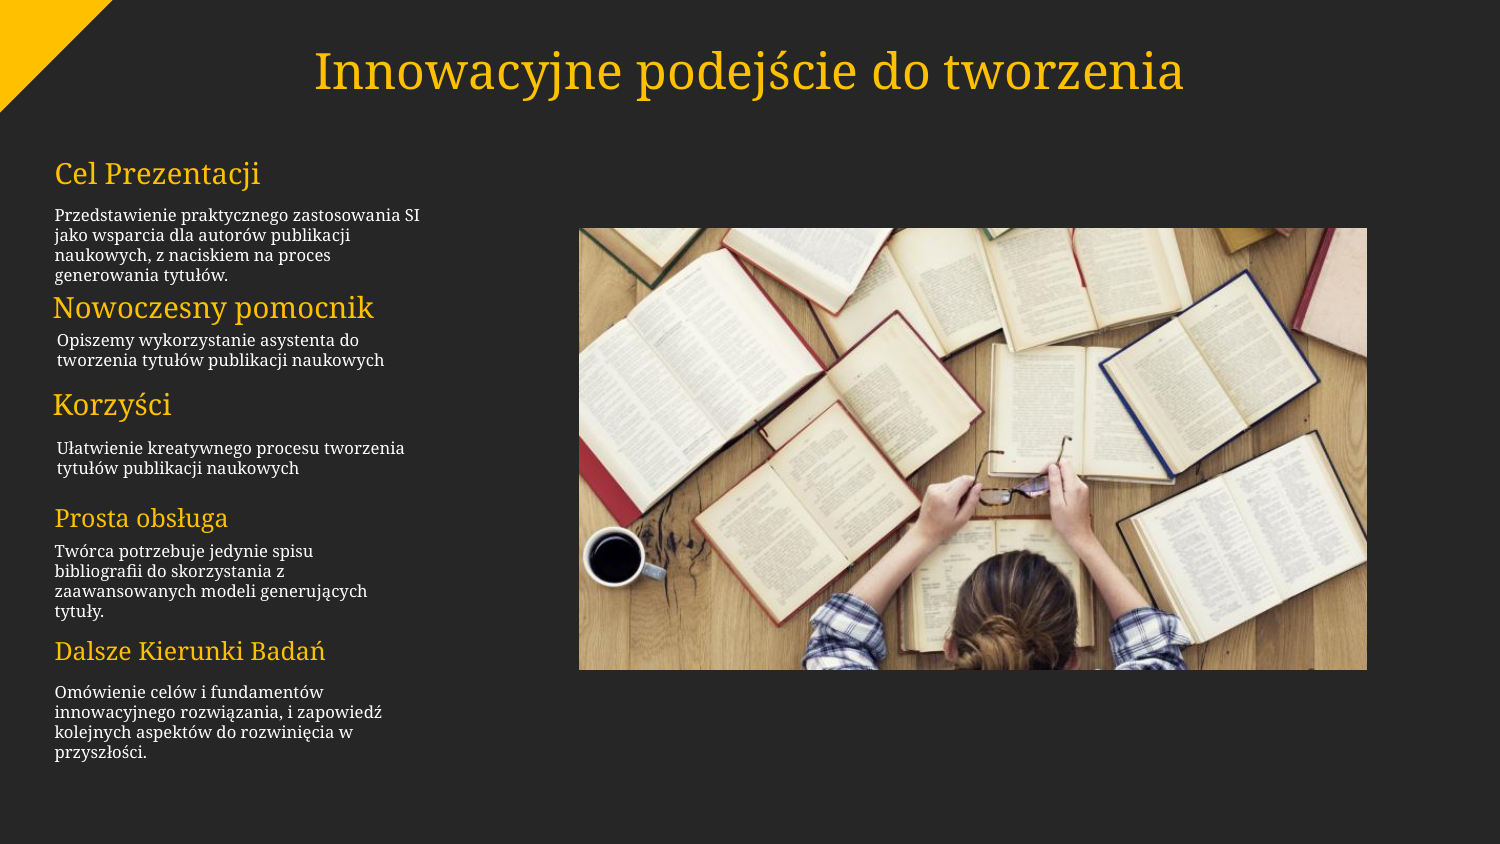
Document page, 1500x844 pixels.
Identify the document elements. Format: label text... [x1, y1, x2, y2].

text_box Innowacyjne podejście do tworzenia [9, 33, 1499, 105]
text_box [0, 0, 113, 113]
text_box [40, 149, 457, 749]
picture [579, 228, 1368, 670]
